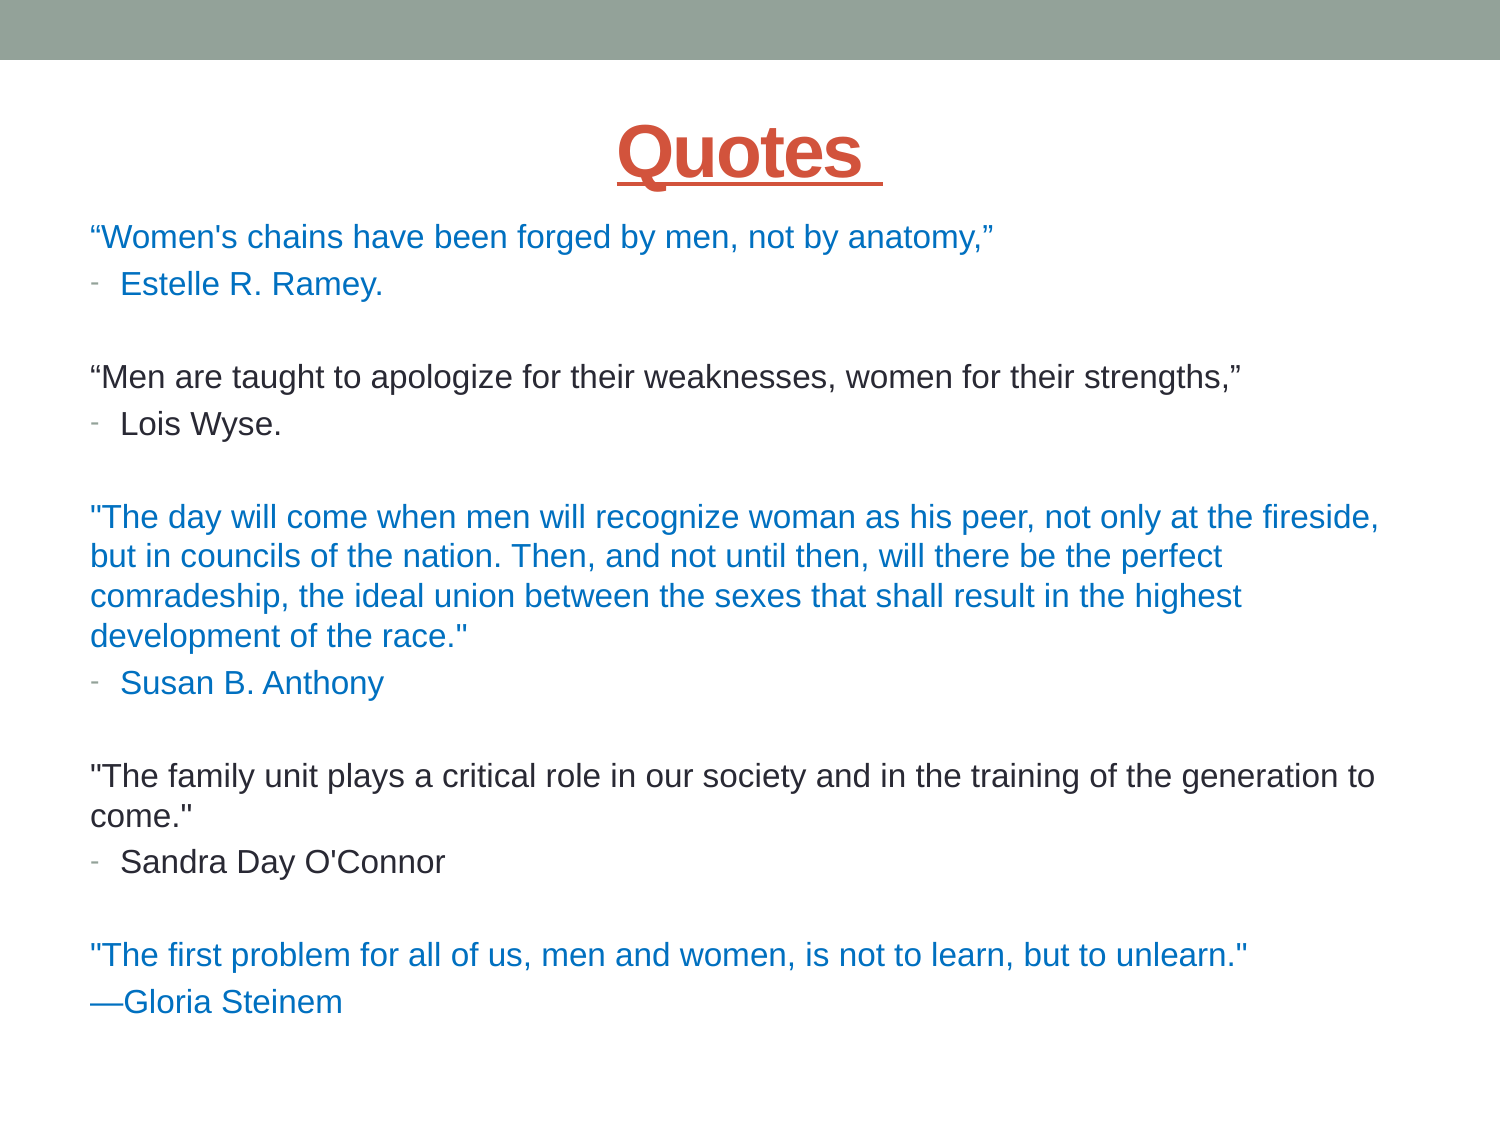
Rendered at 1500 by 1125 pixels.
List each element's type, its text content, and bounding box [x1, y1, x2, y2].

list “Women's chains have been forged by men, not by anatomy,” Estelle R. Ramey. “Men are taught to apologize for their weaknesses, women for their strengths,” Lois Wyse. "The day will come when men will recognize woman as his peer, not only at the fireside, but in councils of the nation. Then, and not until then, will there be the perfect comradeship, the ideal union between the sexes that shall result in the highest development of the race." Susan B. Anthony "The family unit plays a critical role in our society and in the training of the generation to come." Sandra Day O'Connor "The first problem for all of us, men and women, is not to learn, but to unlearn." —Gloria Steinem [75, 208, 1425, 1083]
title Quotes [75, 87, 1425, 208]
